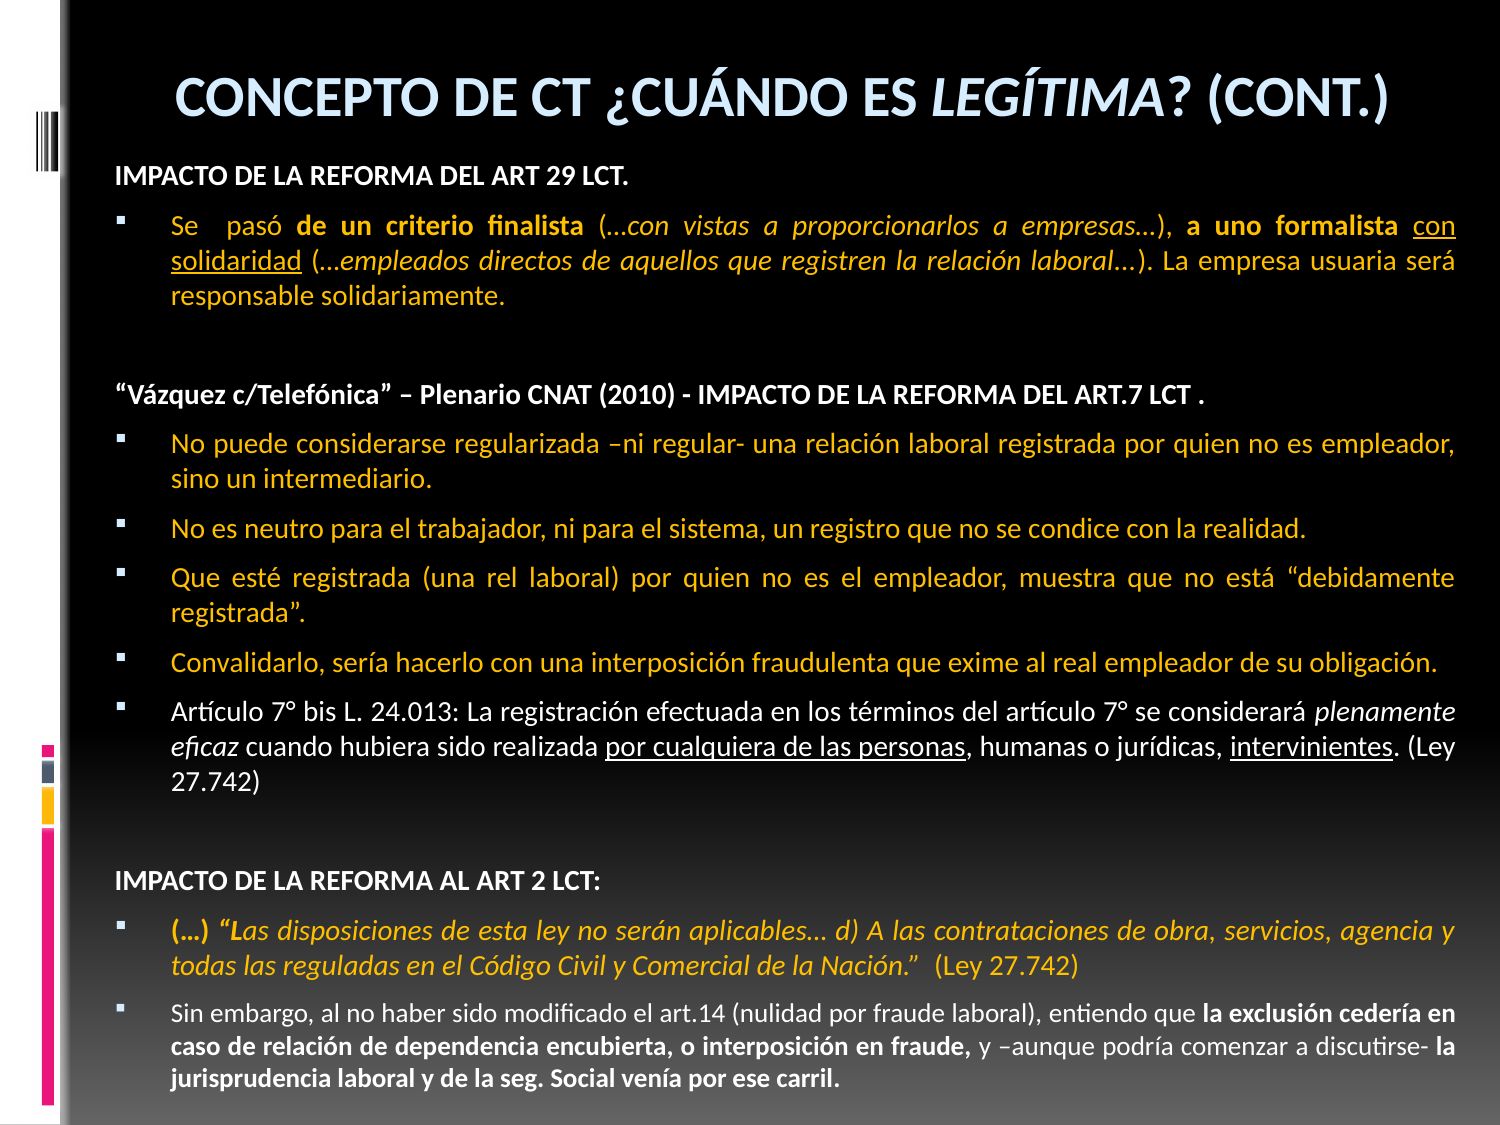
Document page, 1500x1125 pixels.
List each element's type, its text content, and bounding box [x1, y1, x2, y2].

list IMPACTO DE LA REFORMA DEL ART 29 LCT. Se pasó de un criterio finalista (…con vistas a proporcionarlos a empresas…), a uno formalista con solidaridad (…empleados directos de aquellos que registren la relación laboral...). La empresa usuaria será responsable solidariamente. “Vázquez c/Telefónica” – Plenario CNAT (2010) - IMPACTO DE LA REFORMA DEL ART.7 LCT . No puede considerarse regularizada –ni regular- una relación laboral registrada por quien no es empleador, sino un intermediario. No es neutro para el trabajador, ni para el sistema, un registro que no se condice con la realidad. Que esté registrada (una rel laboral) por quien no es el empleador, muestra que no está “debidamente registrada”. Convalidarlo, sería hacerlo con una interposición fraudulenta que exime al real empleador de su obligación. Artículo 7° bis L. 24.013: La registración efectuada en los términos del artículo 7° se considerará plenamente eficaz cuando hubiera sido realizada por cualquiera de las personas, humanas o jurídicas, intervinientes. (Ley 27.742) IMPACTO DE LA REFORMA AL ART 2 LCT: (…) “Las disposiciones de esta ley no serán aplicables… d) A las contrataciones de obra, servicios, agencia y todas las reguladas en el Código Civil y Comercial de la Nación.” (Ley 27.742) Sin embargo, al no haber sido modificado el art.14 (nulidad por fraude laboral), entiendo que la exclusión cedería en caso de relación de dependencia encubierta, o interposición en fraude, y –aunque podría comenzar a discutirse- la jurisprudencia laboral y de la seg. Social venía por ese carril. [88, 149, 1471, 1073]
title Concepto de ct ¿CUÁNDO ES LEGÍTIMA? (Cont.) [112, 42, 1471, 143]
